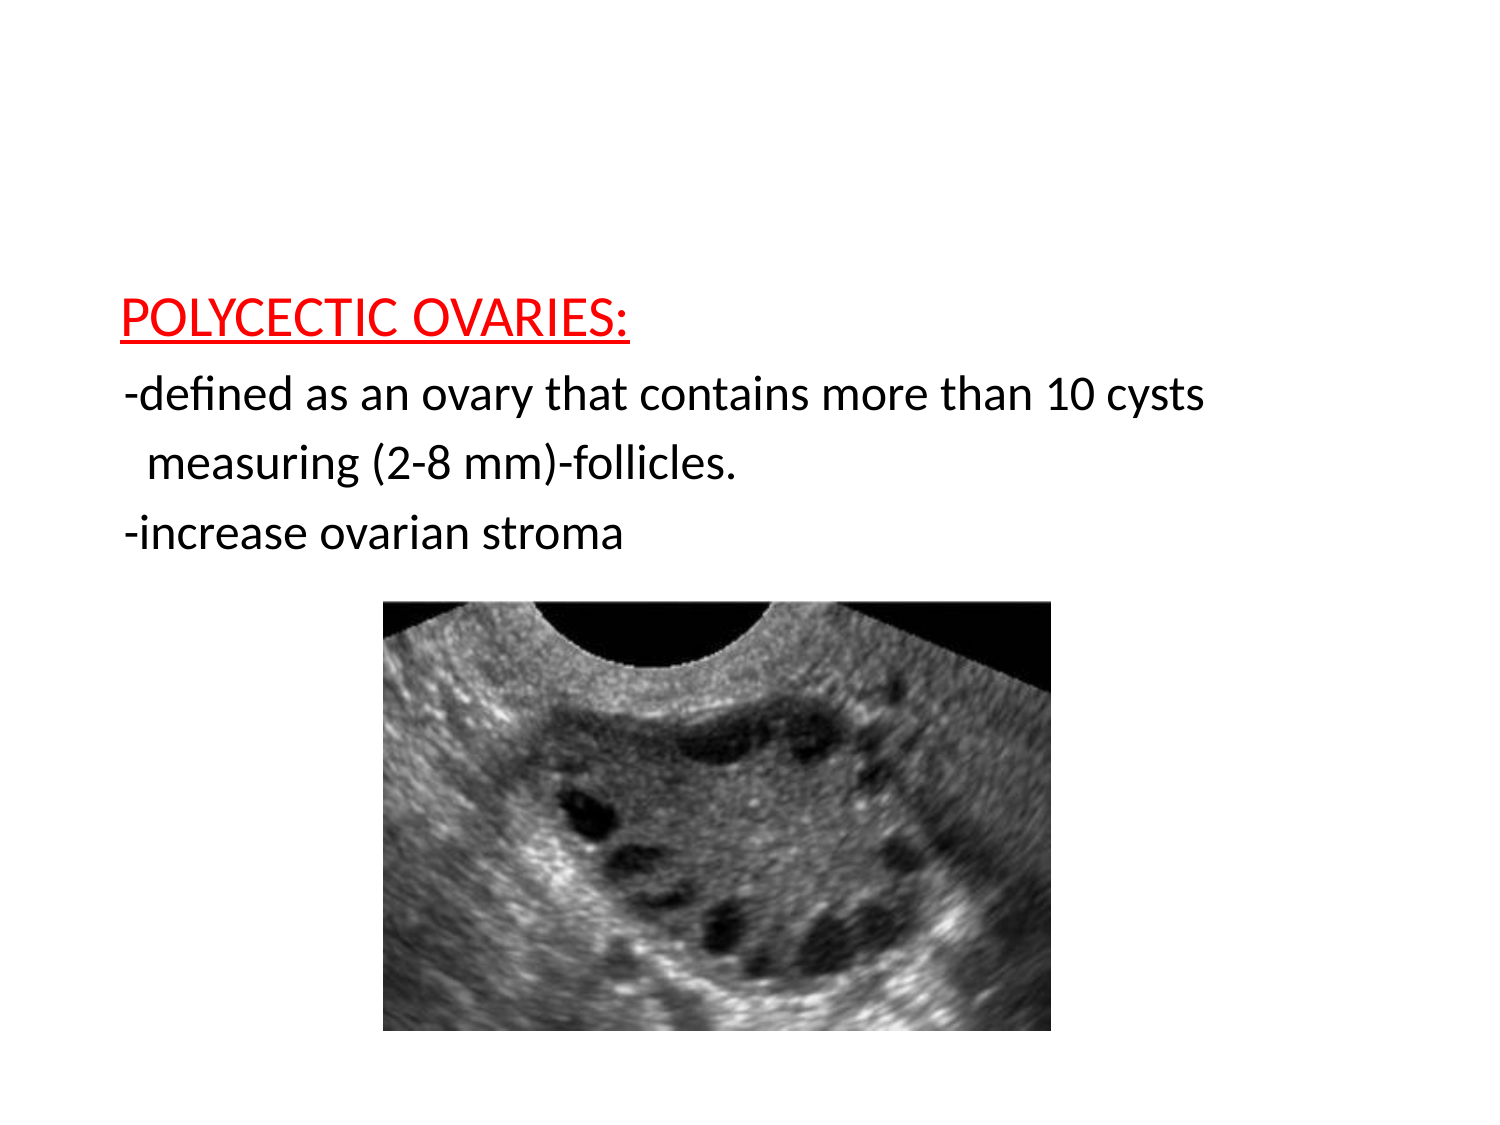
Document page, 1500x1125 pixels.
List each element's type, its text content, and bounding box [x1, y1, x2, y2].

list POLYCECTIC OVARIES: -defined as an ovary that contains more than 10 cysts measuring (2-8 mm)-follicles. -increase ovarian stroma [75, 262, 1425, 1005]
picture [383, 600, 1052, 1031]
